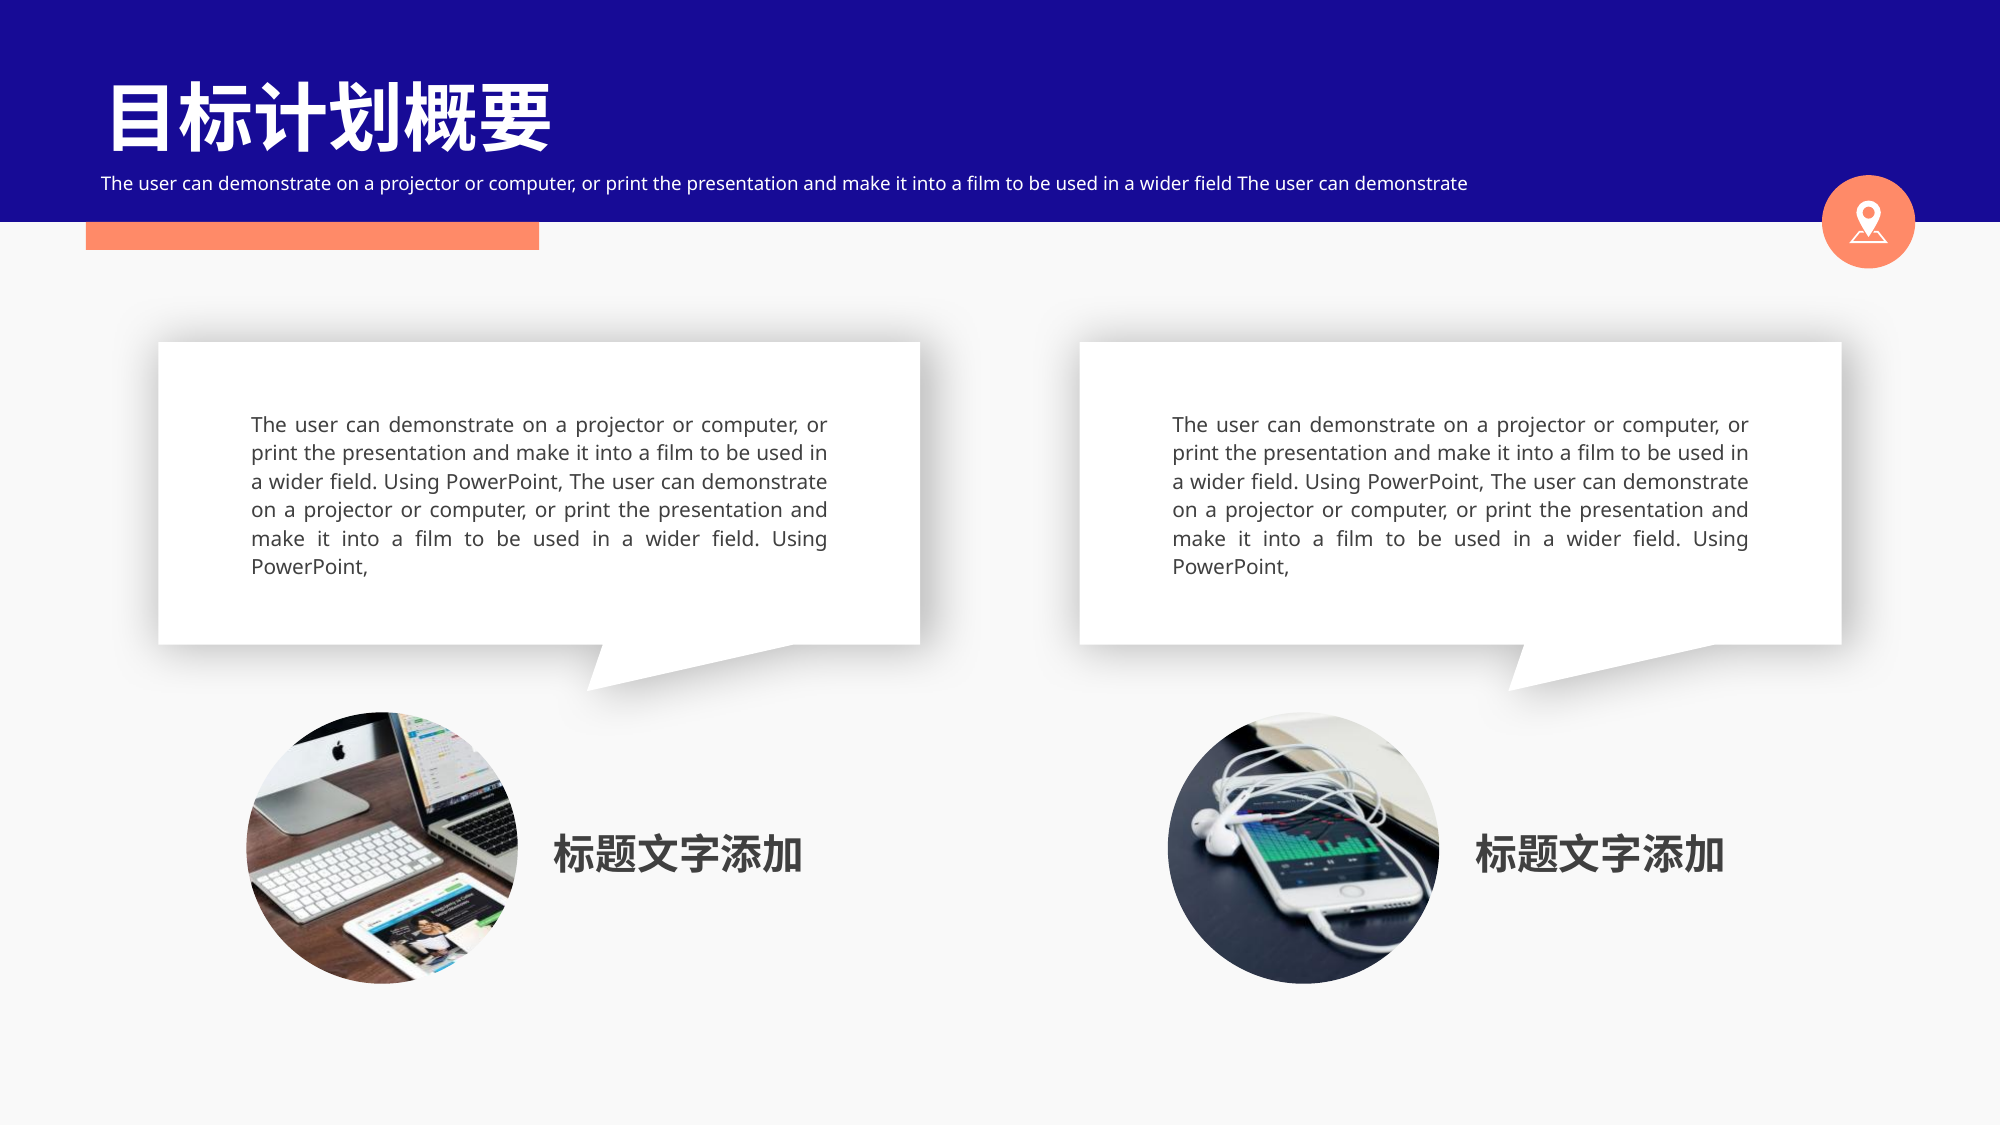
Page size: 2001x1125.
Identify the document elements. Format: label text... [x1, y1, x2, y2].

text_box [1078, 341, 1843, 693]
text_box [0, 0, 2000, 223]
text_box [245, 711, 519, 985]
text_box 标题文字添加 [1460, 810, 1786, 885]
text_box [1166, 711, 1441, 985]
text_box The user can demonstrate on a projector or computer, or print the presentation and make it into a film to be used in a wider field. Using PowerPoint, The user can demonstrate on a projector or computer, or print the presentation and make it into a film to be used in a wider field. Using PowerPoint, [1157, 400, 1764, 587]
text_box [1821, 175, 1916, 269]
text_box [85, 221, 540, 251]
text_box The user can demonstrate on a projector or computer, or print the presentation and make it into a film to be used in a wider field. Using PowerPoint, The user can demonstrate on a projector or computer, or print the presentation and make it into a film to be used in a wider field. Using PowerPoint, [236, 400, 843, 587]
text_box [85, 63, 1600, 203]
text_box 标题文字添加 [539, 810, 864, 885]
text_box [157, 341, 922, 693]
